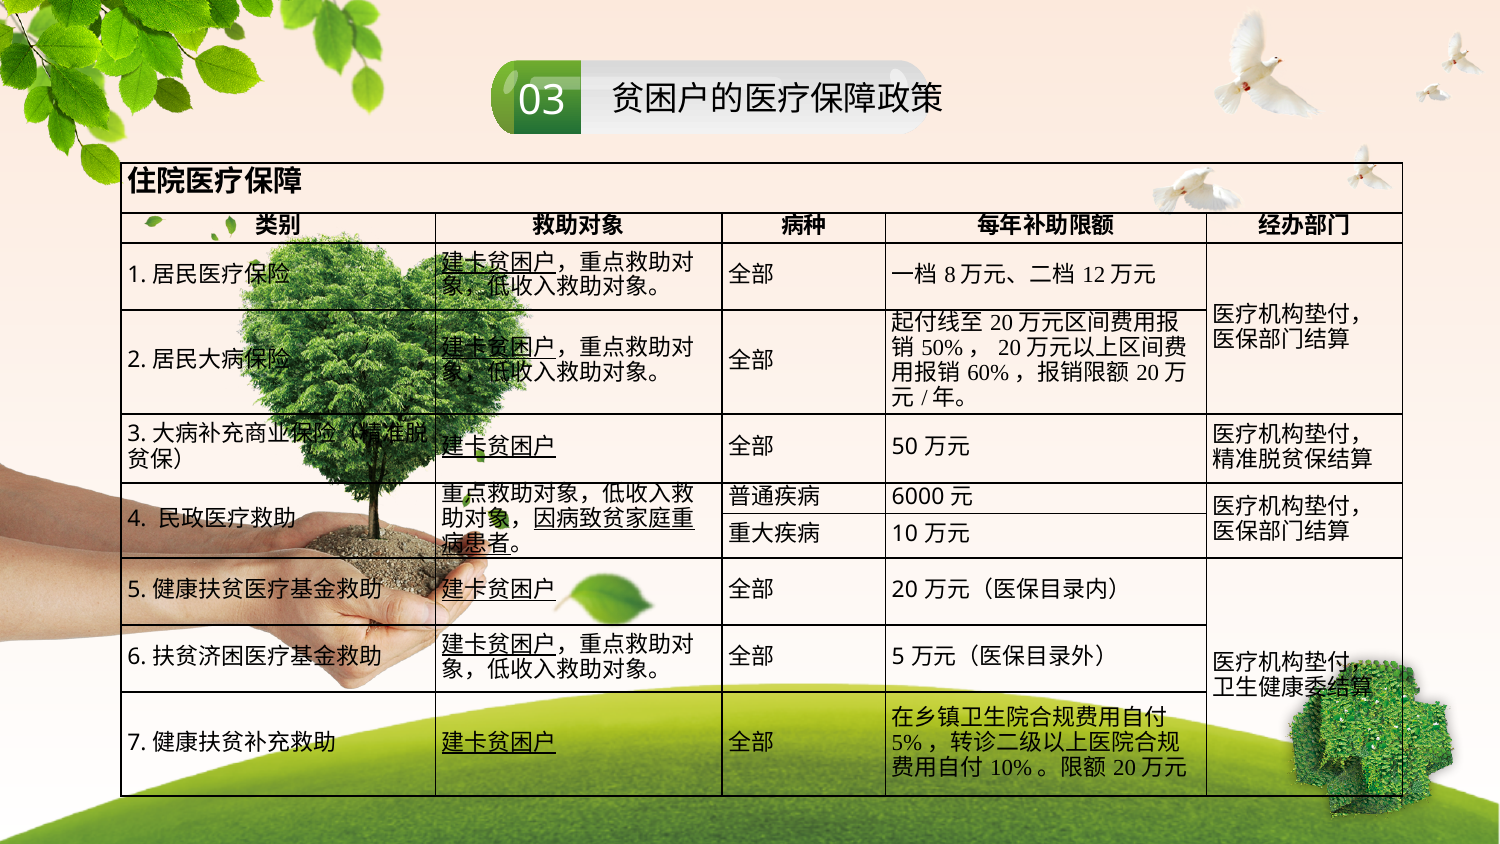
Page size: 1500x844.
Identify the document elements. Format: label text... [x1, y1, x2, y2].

table_cell 救助对象 [436, 214, 721, 242]
table_cell 6.扶贫济困医疗基金救助 [122, 626, 435, 691]
table_cell 1.居民医疗保险 [122, 244, 435, 309]
table_cell 全部 [723, 626, 885, 691]
table_cell 全部 [723, 311, 885, 413]
table_cell 7.健康扶贫补充救助 [122, 693, 435, 795]
table_cell 医疗机构垫付，卫生健康委结算 [1207, 559, 1402, 795]
table_cell 起付线至20万元区间费用报销50%，20万元以上区间费用报销60%，报销限额20万元/年。 [886, 311, 1206, 413]
table_cell 病种 [723, 214, 885, 242]
table_cell 全部 [723, 693, 885, 795]
table_cell 20万元（医保目录内） [886, 559, 1206, 624]
table_cell 全部 [723, 415, 885, 482]
table_cell 建卡贫困户 [436, 559, 721, 624]
table_cell 在乡镇卫生院合规费用自付5%，转诊二级以上医院合规费用自付10%。限额20万元 [886, 693, 1206, 795]
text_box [491, 60, 966, 135]
picture [0, 0, 1500, 844]
table_cell 5万元（医保目录外） [886, 626, 1206, 691]
table_cell 建卡贫困户 [436, 693, 721, 795]
table_cell 50万元 [886, 415, 1206, 482]
table_cell 全部 [723, 559, 885, 624]
table_cell 经办部门 [1207, 214, 1402, 242]
table_cell 类别 [122, 214, 435, 242]
table_cell 10万元 [886, 514, 1206, 557]
table_cell 医疗机构垫付，精准脱贫保结算 [1207, 415, 1402, 482]
table_header 住院医疗保障 [122, 164, 1402, 212]
table_cell 普通疾病 [723, 484, 885, 513]
table_cell 医疗机构垫付，医保部门结算 [1207, 484, 1402, 557]
table_cell 建卡贫困户，重点救助对象，低收入救助对象。 [436, 311, 721, 413]
table_cell 重大疾病 [723, 514, 885, 557]
table_cell 医疗机构垫付，医保部门结算 [1207, 244, 1402, 413]
table_cell 建卡贫困户，重点救助对象，低收入救助对象。 [436, 244, 721, 309]
picture [1128, 0, 1500, 284]
table_cell 6000元 [886, 484, 1206, 513]
table_cell 4. 民政医疗救助 [122, 484, 435, 557]
table_cell 建卡贫困户 [436, 415, 721, 482]
table_cell 2.居民大病保险 [122, 311, 435, 413]
table_cell 建卡贫困户，重点救助对象，低收入救助对象。 [436, 626, 721, 691]
table_cell 3.大病补充商业保险（精准脱贫保） [122, 415, 435, 482]
table_cell 全部 [723, 244, 885, 309]
table_cell 5.健康扶贫医疗基金救助 [122, 559, 435, 624]
table_cell 每年补助限额 [886, 214, 1206, 242]
table_cell 重点救助对象，低收入救助对象，因病致贫家庭重病患者。 [436, 484, 721, 557]
table_cell 一档8万元、二档12万元 [886, 244, 1206, 309]
